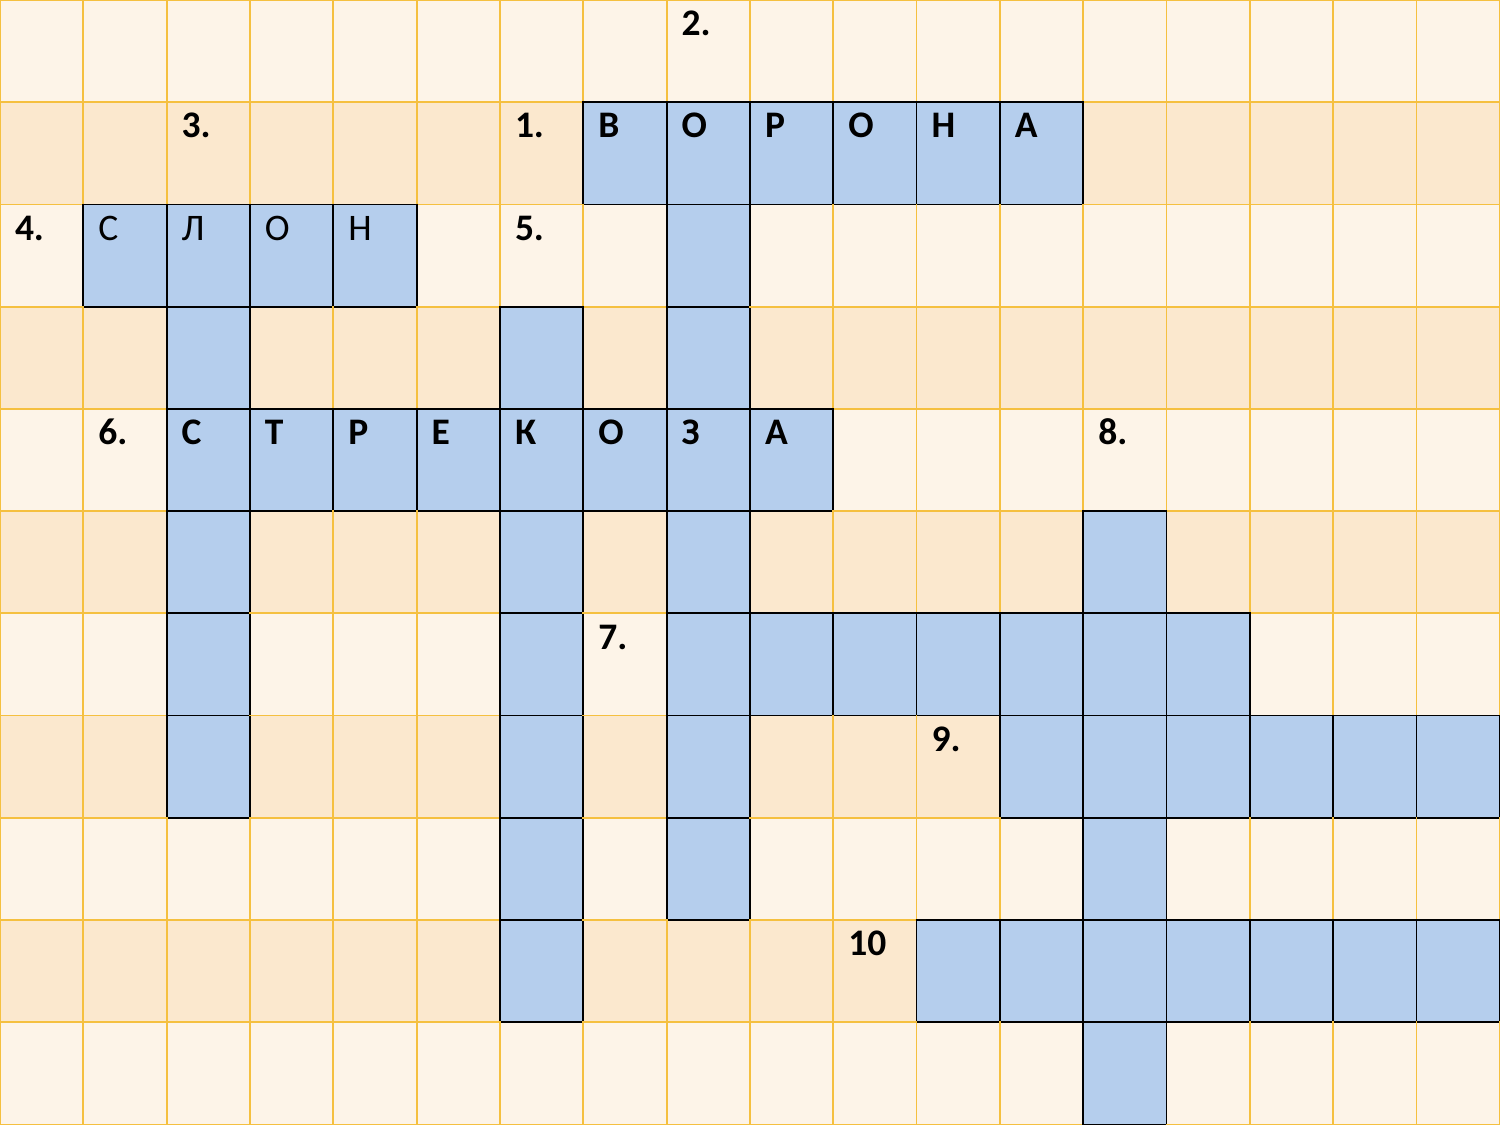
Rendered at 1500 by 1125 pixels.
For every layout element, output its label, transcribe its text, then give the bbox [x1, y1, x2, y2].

table_cell В [584, 103, 666, 204]
table_cell [334, 716, 416, 817]
table_cell [1167, 819, 1249, 919]
table_cell [1084, 921, 1166, 1021]
table_cell [1167, 103, 1249, 204]
table_cell [1334, 103, 1416, 204]
table_cell [751, 1023, 832, 1124]
table_cell [1167, 410, 1249, 510]
table_cell [168, 1023, 249, 1124]
table_cell [418, 205, 499, 306]
table_cell [418, 512, 499, 612]
table_header [1167, 1, 1249, 101]
table_cell [1167, 716, 1249, 817]
table_cell [251, 512, 332, 612]
table_cell [84, 308, 166, 408]
table_header [834, 1, 916, 101]
table_cell [84, 1023, 166, 1124]
table_cell [1, 410, 82, 510]
table_cell Р [334, 410, 416, 510]
table_cell [334, 614, 416, 715]
table_cell [834, 716, 916, 817]
table_cell [1, 308, 82, 408]
table_header [584, 1, 666, 101]
table_cell [1251, 205, 1332, 306]
table_cell [751, 819, 832, 919]
table_cell [1417, 1023, 1499, 1124]
table_cell [751, 614, 832, 715]
table_cell С [168, 410, 249, 510]
table_cell [1417, 103, 1499, 204]
table_cell [584, 819, 666, 919]
table_cell [1084, 308, 1166, 408]
table_cell [1167, 512, 1249, 612]
table_cell [834, 205, 916, 306]
table_cell [1, 512, 82, 612]
table_header [1, 1, 82, 101]
table_cell [668, 1023, 749, 1124]
table_cell [1001, 205, 1082, 306]
table_cell [1001, 819, 1082, 919]
table_cell [1334, 716, 1416, 817]
table_cell [1084, 205, 1166, 306]
table_header [1334, 1, 1416, 101]
table_cell [1251, 512, 1332, 612]
table_cell [834, 308, 916, 408]
table_cell [1251, 1023, 1332, 1124]
table_cell [1001, 512, 1082, 612]
table_cell [1167, 308, 1249, 408]
table_cell [501, 614, 582, 715]
table_cell [168, 308, 249, 408]
table_header [1084, 1, 1166, 101]
table_header [84, 1, 166, 101]
table_cell 8. [1084, 410, 1166, 510]
table_cell [84, 614, 166, 715]
table_cell [251, 614, 332, 715]
table_cell [84, 716, 166, 817]
table_cell [1417, 819, 1499, 919]
table_cell [334, 308, 416, 408]
table_cell [1084, 1023, 1166, 1124]
table_header [1417, 1, 1499, 101]
table_cell [1, 1023, 82, 1124]
table_cell [501, 1023, 582, 1124]
table_cell [418, 103, 499, 204]
table_cell Е [418, 410, 499, 510]
table_cell [834, 1023, 916, 1124]
table_cell 4. [1, 205, 82, 306]
table_cell [334, 819, 416, 919]
table_cell [1001, 308, 1082, 408]
table_cell О [668, 103, 749, 204]
table_cell [251, 819, 332, 919]
table_cell [168, 921, 249, 1021]
table_cell 6. [84, 410, 166, 510]
table_cell [84, 103, 166, 204]
table_cell [251, 921, 332, 1021]
table_cell О [584, 410, 666, 510]
table_cell [584, 205, 666, 306]
table_cell [584, 512, 666, 612]
table_cell [668, 512, 749, 612]
table_cell [501, 921, 582, 1021]
table_cell [1084, 512, 1166, 612]
table_cell [668, 205, 749, 306]
table_cell [1417, 512, 1499, 612]
table_cell [84, 921, 166, 1021]
table_cell [917, 205, 999, 306]
table_cell [1084, 614, 1166, 715]
table_header [168, 1, 249, 101]
table_cell З [668, 410, 749, 510]
table_cell [1251, 103, 1332, 204]
table_cell [84, 512, 166, 612]
table_cell [1334, 512, 1416, 612]
table_cell [1251, 819, 1332, 919]
table_cell [1251, 716, 1332, 817]
table_cell [1251, 308, 1332, 408]
table_cell О [251, 205, 332, 306]
table_cell [251, 308, 332, 408]
table_cell [1, 716, 82, 817]
table_cell [668, 308, 749, 408]
table_cell Р [751, 103, 832, 204]
table_cell 5. [501, 205, 582, 306]
table_cell [1084, 103, 1166, 204]
table_cell [751, 308, 832, 408]
table_cell [1417, 308, 1499, 408]
table_cell [668, 819, 749, 919]
table_cell [1, 819, 82, 919]
table_cell [917, 614, 999, 715]
table_cell [84, 819, 166, 919]
table_cell [834, 614, 916, 715]
table_cell [1, 103, 82, 204]
table_cell 3. [168, 103, 249, 204]
table_cell Н [917, 103, 999, 204]
table_cell А [1001, 103, 1082, 204]
table_cell [834, 410, 916, 510]
table_cell С [84, 205, 166, 306]
table_cell [501, 308, 582, 408]
table_cell [1, 921, 82, 1021]
table_cell [917, 308, 999, 408]
table_cell [1167, 614, 1249, 715]
table_cell [584, 921, 666, 1021]
table_cell Т [251, 410, 332, 510]
table_cell [418, 614, 499, 715]
table_cell 10 [834, 921, 916, 1021]
table_cell [418, 921, 499, 1021]
table_header [917, 1, 999, 101]
table_header [334, 1, 416, 101]
table_header [751, 1, 832, 101]
table_cell [584, 1023, 666, 1124]
table_header [1251, 1, 1332, 101]
table_cell [418, 819, 499, 919]
table_cell [251, 716, 332, 817]
table_cell [251, 103, 332, 204]
table_cell [1417, 410, 1499, 510]
table_cell 7. [584, 614, 666, 715]
table_cell [917, 921, 999, 1021]
table_cell [1417, 614, 1499, 715]
table_cell [917, 1023, 999, 1124]
table_cell [751, 512, 832, 612]
table_cell [1417, 205, 1499, 306]
table_cell [834, 819, 916, 919]
table_cell Л [168, 205, 249, 306]
table_cell [418, 308, 499, 408]
table_cell [668, 716, 749, 817]
table_cell [917, 512, 999, 612]
table_cell [1001, 614, 1082, 715]
table_cell [1251, 410, 1332, 510]
table_header 2. [668, 1, 749, 101]
table_cell О [834, 103, 916, 204]
table_cell [501, 716, 582, 817]
table_cell [1001, 921, 1082, 1021]
table_header [418, 1, 499, 101]
table_cell [168, 512, 249, 612]
table_header [251, 1, 332, 101]
table_cell [1334, 614, 1416, 715]
table_cell [751, 716, 832, 817]
table_cell [834, 512, 916, 612]
table_cell [1417, 716, 1499, 817]
table_cell [501, 819, 582, 919]
table_cell [1167, 921, 1249, 1021]
table_cell А [751, 410, 832, 510]
table_cell [751, 921, 832, 1021]
table_cell [668, 614, 749, 715]
table_cell [668, 921, 749, 1021]
table_cell [1001, 716, 1082, 817]
table_cell [418, 716, 499, 817]
table_cell [168, 819, 249, 919]
table_header [1001, 1, 1082, 101]
table_cell [251, 1023, 332, 1124]
table_cell [418, 1023, 499, 1124]
table_cell [1001, 410, 1082, 510]
table_cell [334, 512, 416, 612]
table_cell [1334, 819, 1416, 919]
table_cell К [501, 410, 582, 510]
table_cell [1167, 205, 1249, 306]
table_cell [917, 410, 999, 510]
table_cell [584, 716, 666, 817]
table_cell [1251, 614, 1332, 715]
table_cell [1251, 921, 1332, 1021]
table_cell [168, 614, 249, 715]
table_cell [1334, 921, 1416, 1021]
table_cell [1334, 1023, 1416, 1124]
table_cell [1001, 1023, 1082, 1124]
table_cell [1417, 921, 1499, 1021]
table_cell [334, 103, 416, 204]
table_cell [1334, 410, 1416, 510]
table_cell [1, 614, 82, 715]
table_header [501, 1, 582, 101]
table_cell [917, 819, 999, 919]
table_cell [1084, 819, 1166, 919]
table_cell 9. [917, 716, 999, 817]
table_cell Н [334, 205, 416, 306]
table_cell [501, 512, 582, 612]
table_cell [1334, 205, 1416, 306]
table_cell [1084, 716, 1166, 817]
table_cell [334, 921, 416, 1021]
table_cell [168, 716, 249, 817]
table_cell [1167, 1023, 1249, 1124]
table_cell [751, 205, 832, 306]
table_cell [584, 308, 666, 408]
table_cell [334, 1023, 416, 1124]
table_cell 1. [501, 103, 582, 204]
table_cell [1334, 308, 1416, 408]
